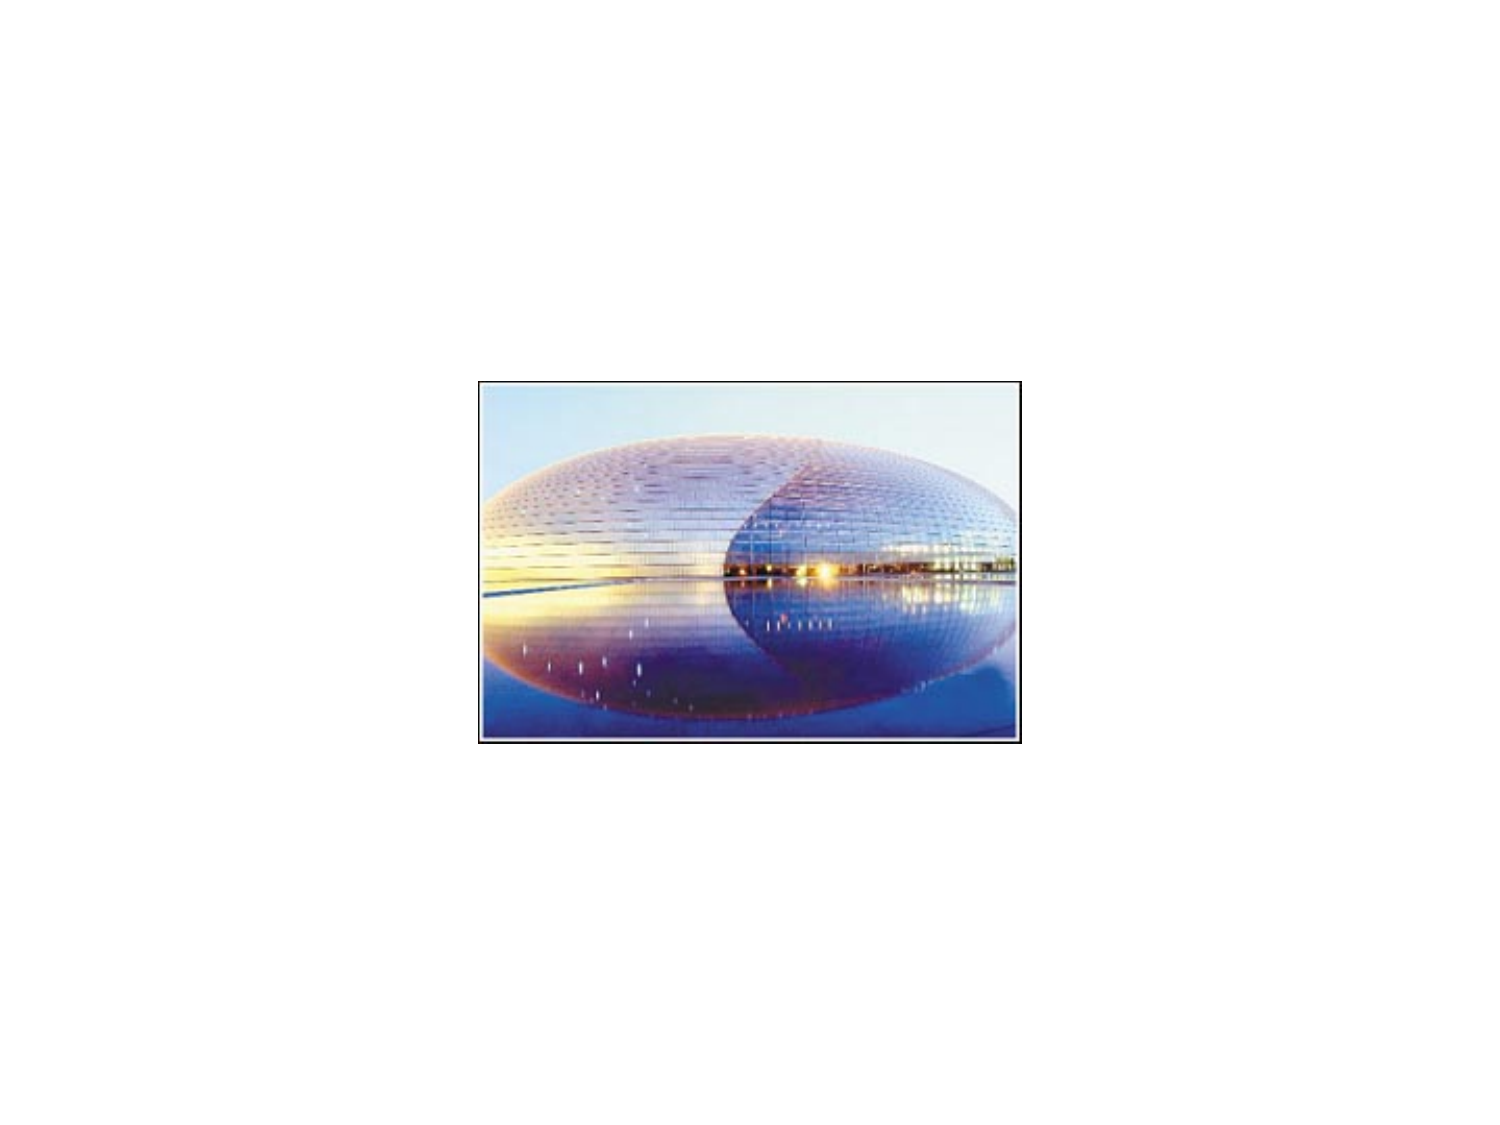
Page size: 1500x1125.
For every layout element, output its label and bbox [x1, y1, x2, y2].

picture [477, 380, 1023, 744]
